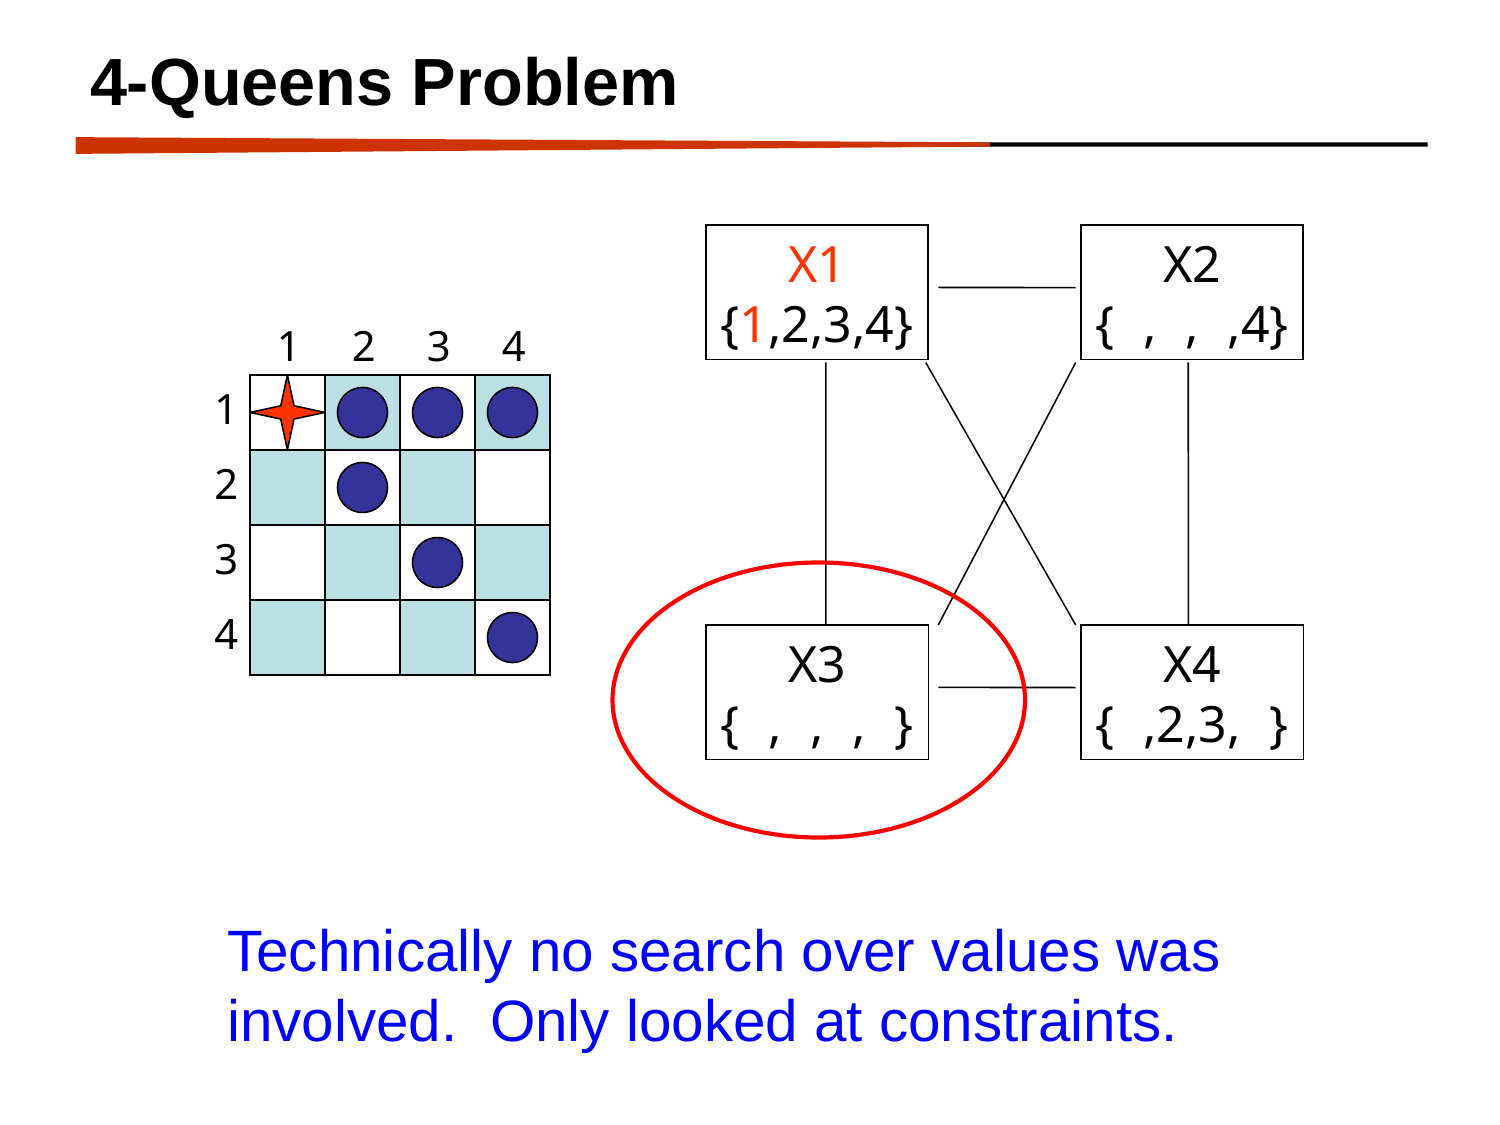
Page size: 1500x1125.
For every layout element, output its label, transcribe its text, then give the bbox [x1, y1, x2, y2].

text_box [337, 387, 538, 663]
text_box [612, 590, 996, 838]
text_box Technically no search over values was involved. Only looked at constraints. [212, 905, 1238, 1061]
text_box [699, 224, 1310, 762]
title 4-Queens Problem [74, 24, 1426, 133]
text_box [199, 312, 551, 676]
